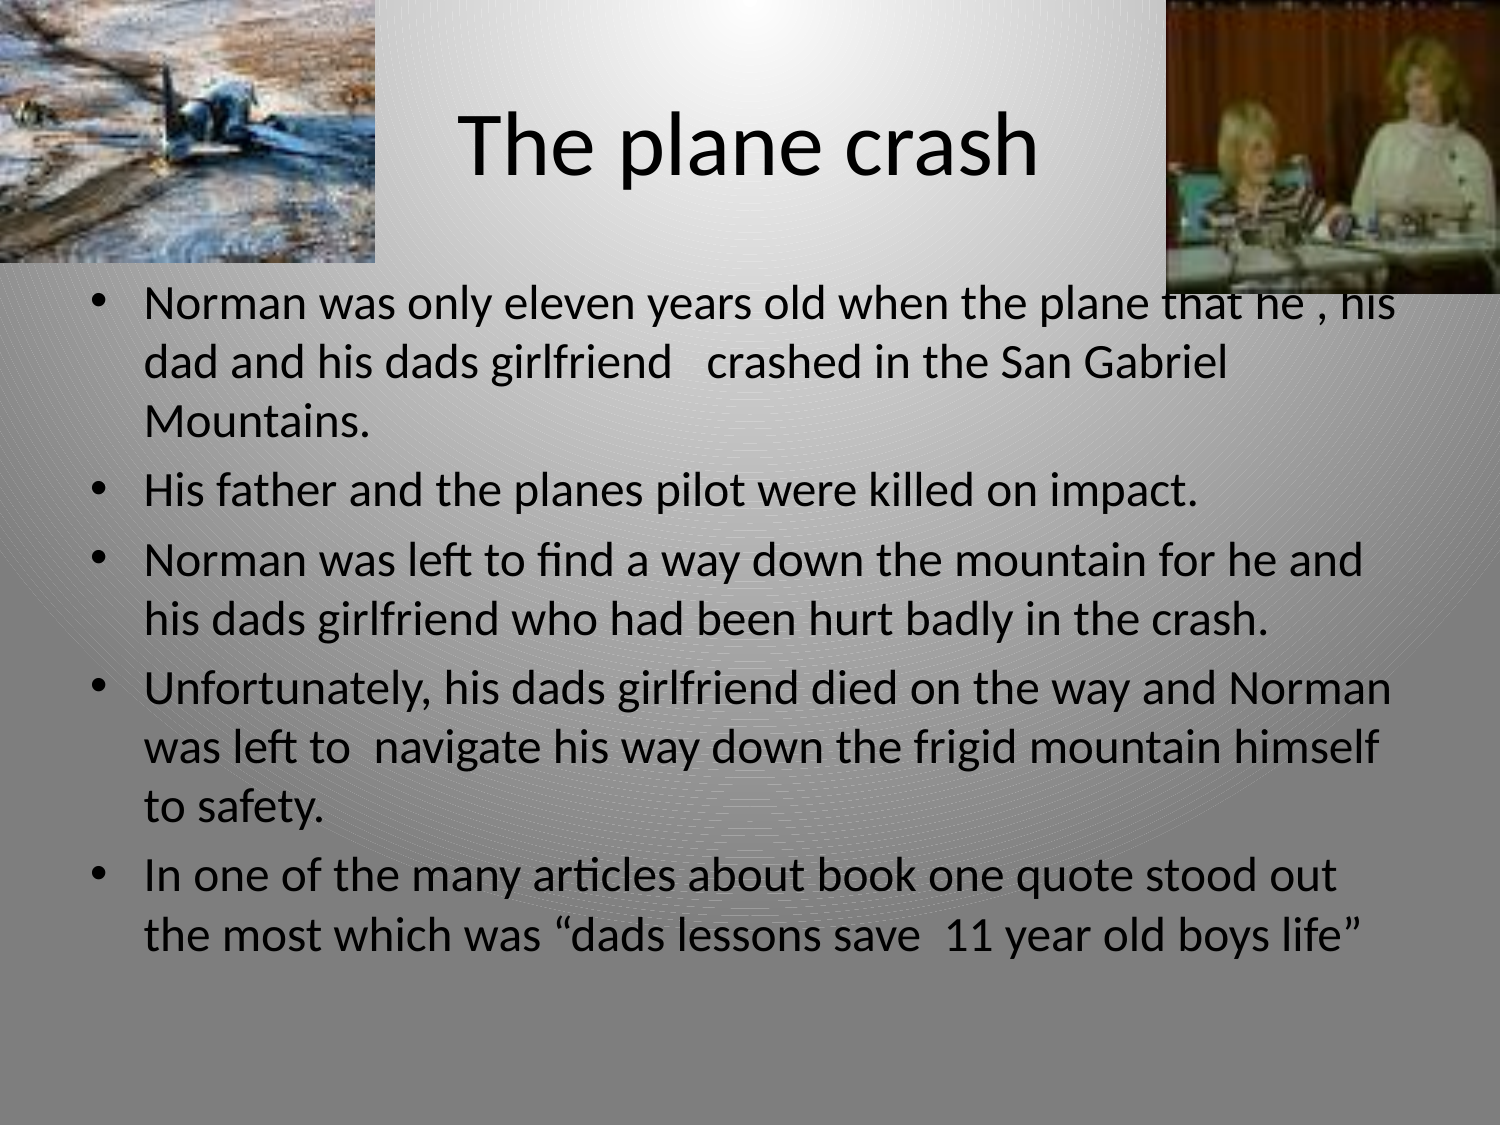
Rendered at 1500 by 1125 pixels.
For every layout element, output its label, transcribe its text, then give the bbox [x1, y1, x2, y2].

picture [0, 0, 376, 263]
picture [1166, 0, 1500, 294]
list Norman was only eleven years old when the plane that he , his dad and his dads girlfriend crashed in the San Gabriel Mountains. His father and the planes pilot were killed on impact. Norman was left to find a way down the mountain for he and his dads girlfriend who had been hurt badly in the crash. Unfortunately, his dads girlfriend died on the way and Norman was left to navigate his way down the frigid mountain himself to safety. In one of the many articles about book one quote stood out the most which was “dads lessons save 11 year old boys life” [75, 262, 1425, 1038]
title The plane crash [379, 45, 1161, 233]
